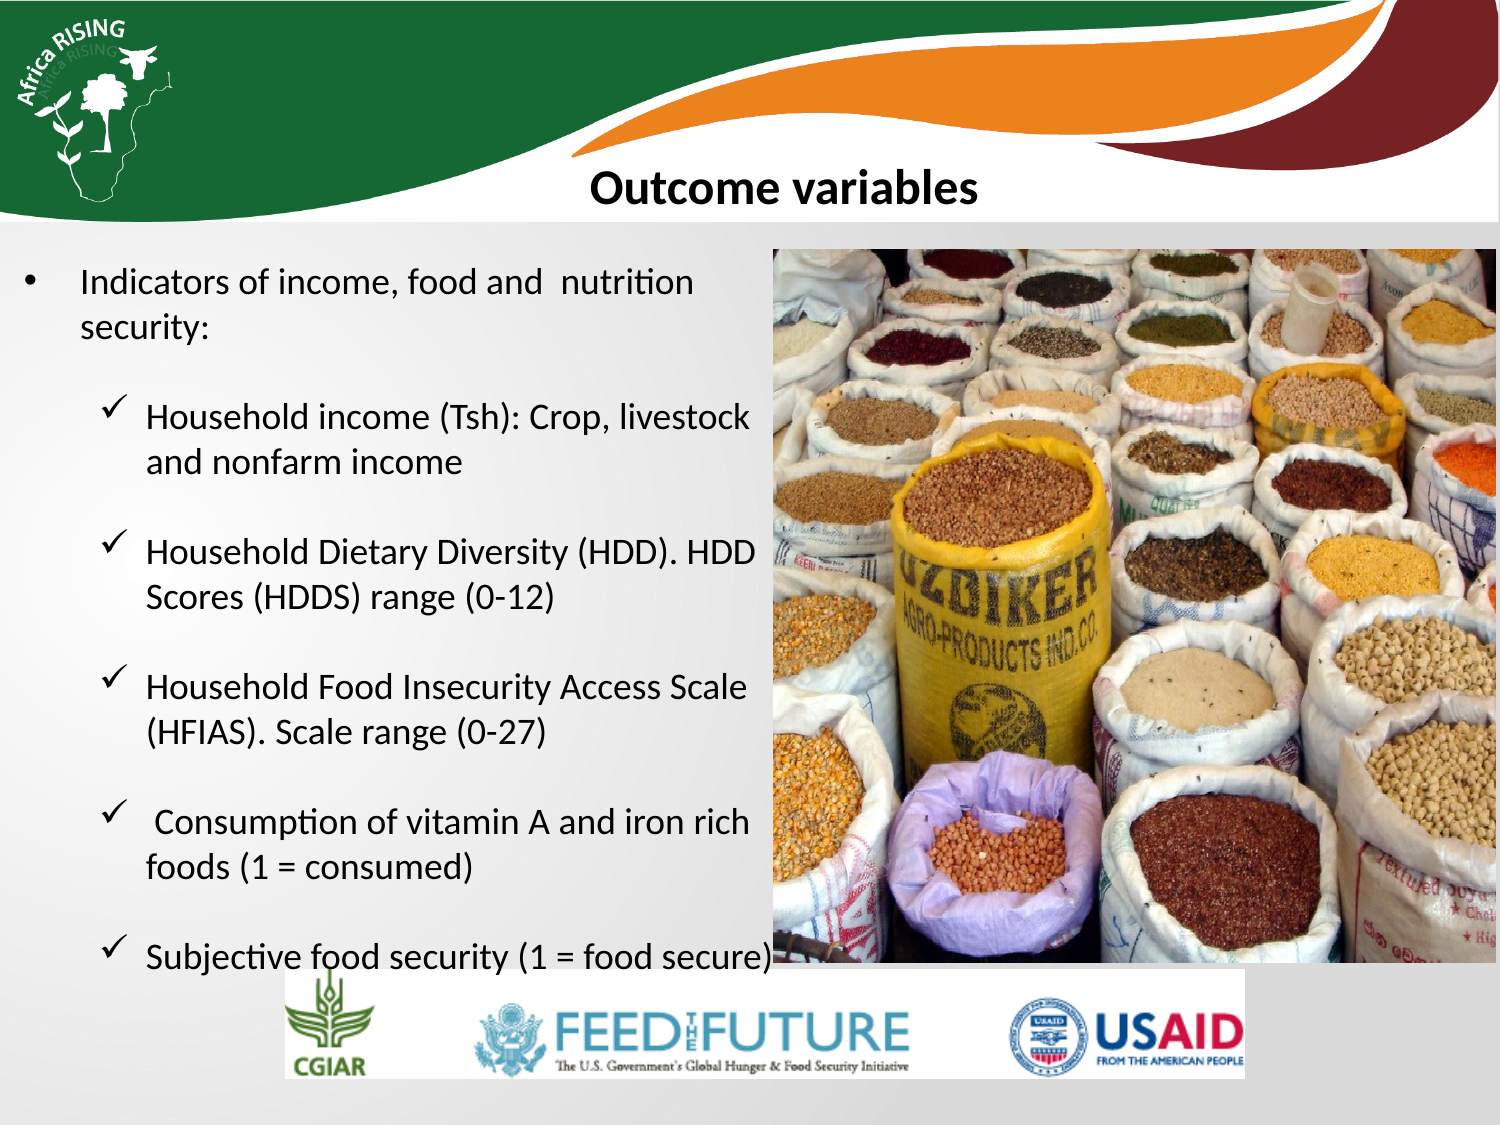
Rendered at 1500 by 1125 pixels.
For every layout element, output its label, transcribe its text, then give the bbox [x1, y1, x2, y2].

picture [773, 249, 1496, 963]
picture [285, 969, 1245, 1079]
text_box Indicators of income, food and nutrition security: Household income (Tsh): Crop, livestock and nonfarm income Household Dietary Diversity (HDD). HDD Scores (HDDS) range (0-12) Household Food Insecurity Access Scale (HFIAS). Scale range (0-27) Consumption of vitamin A and iron rich foods (1 = consumed) Subjective food security (1 = food secure) [8, 249, 791, 1034]
text_box Outcome variables [575, 143, 1300, 249]
picture [0, 0, 1499, 222]
